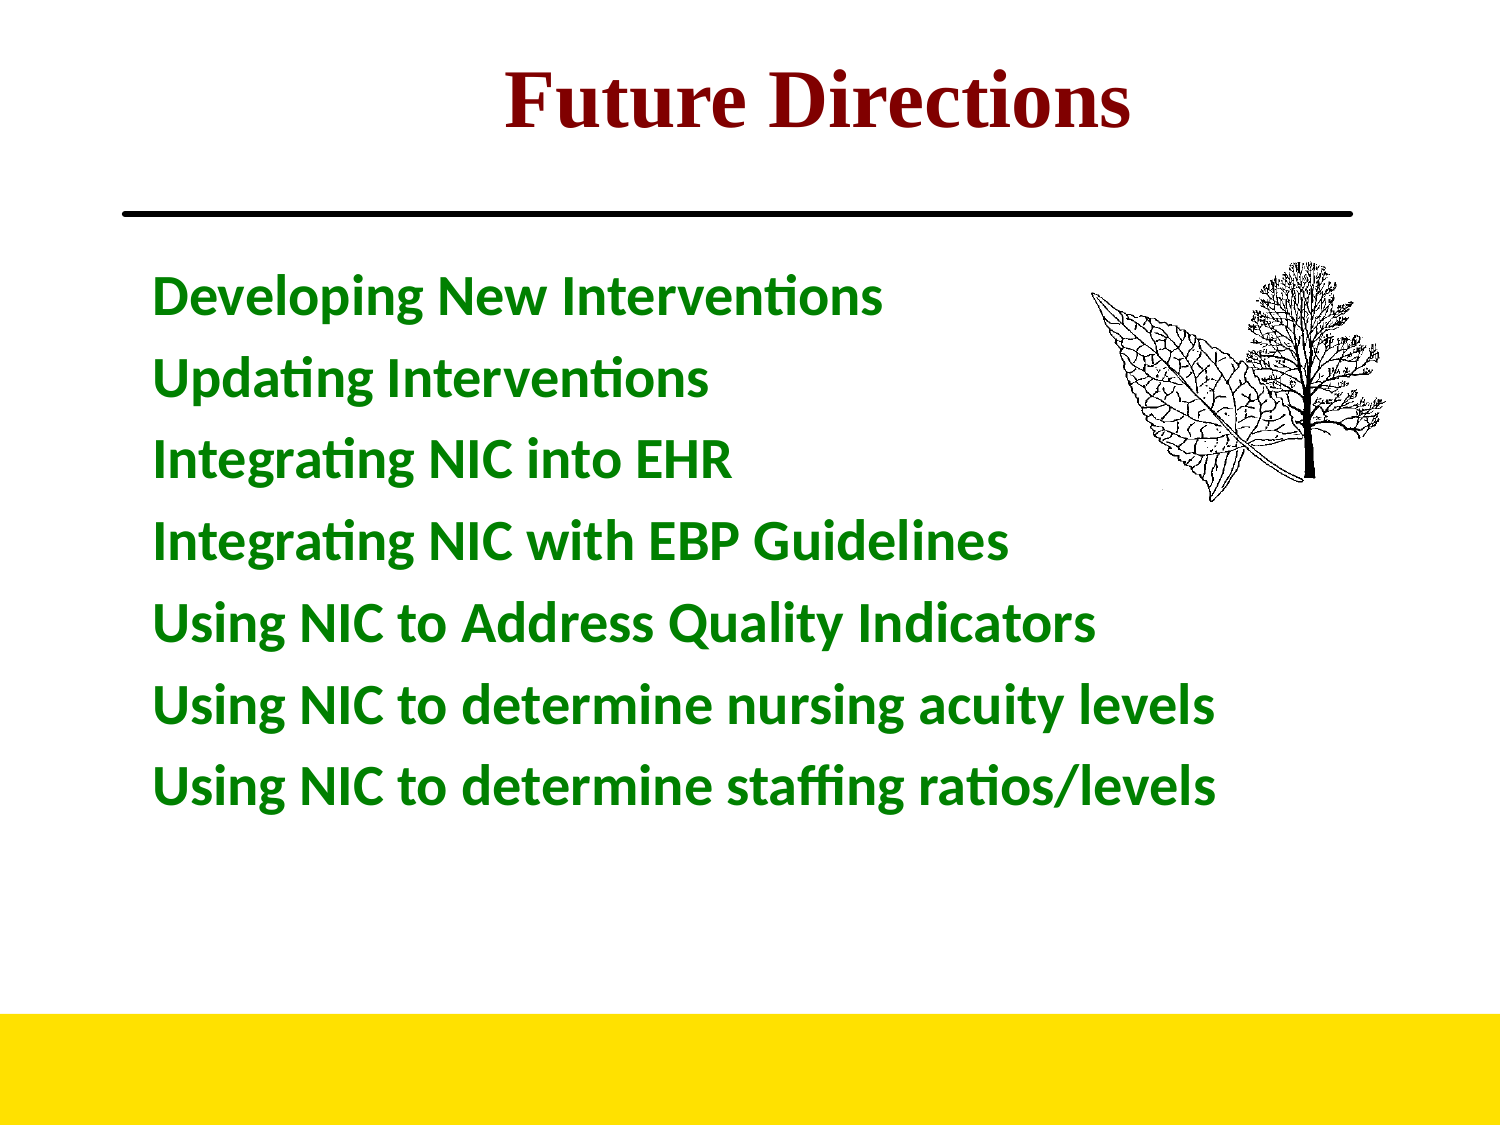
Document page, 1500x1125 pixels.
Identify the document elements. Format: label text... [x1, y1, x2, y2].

picture [1087, 249, 1397, 507]
list Developing New Interventions Updating Interventions Integrating NIC into EHR Integrating NIC with EBP Guidelines Using NIC to Address Quality Indicators Using NIC to determine nursing acuity levels Using NIC to determine staffing ratios/levels [137, 249, 1357, 992]
title Future Directions [206, 0, 1432, 188]
